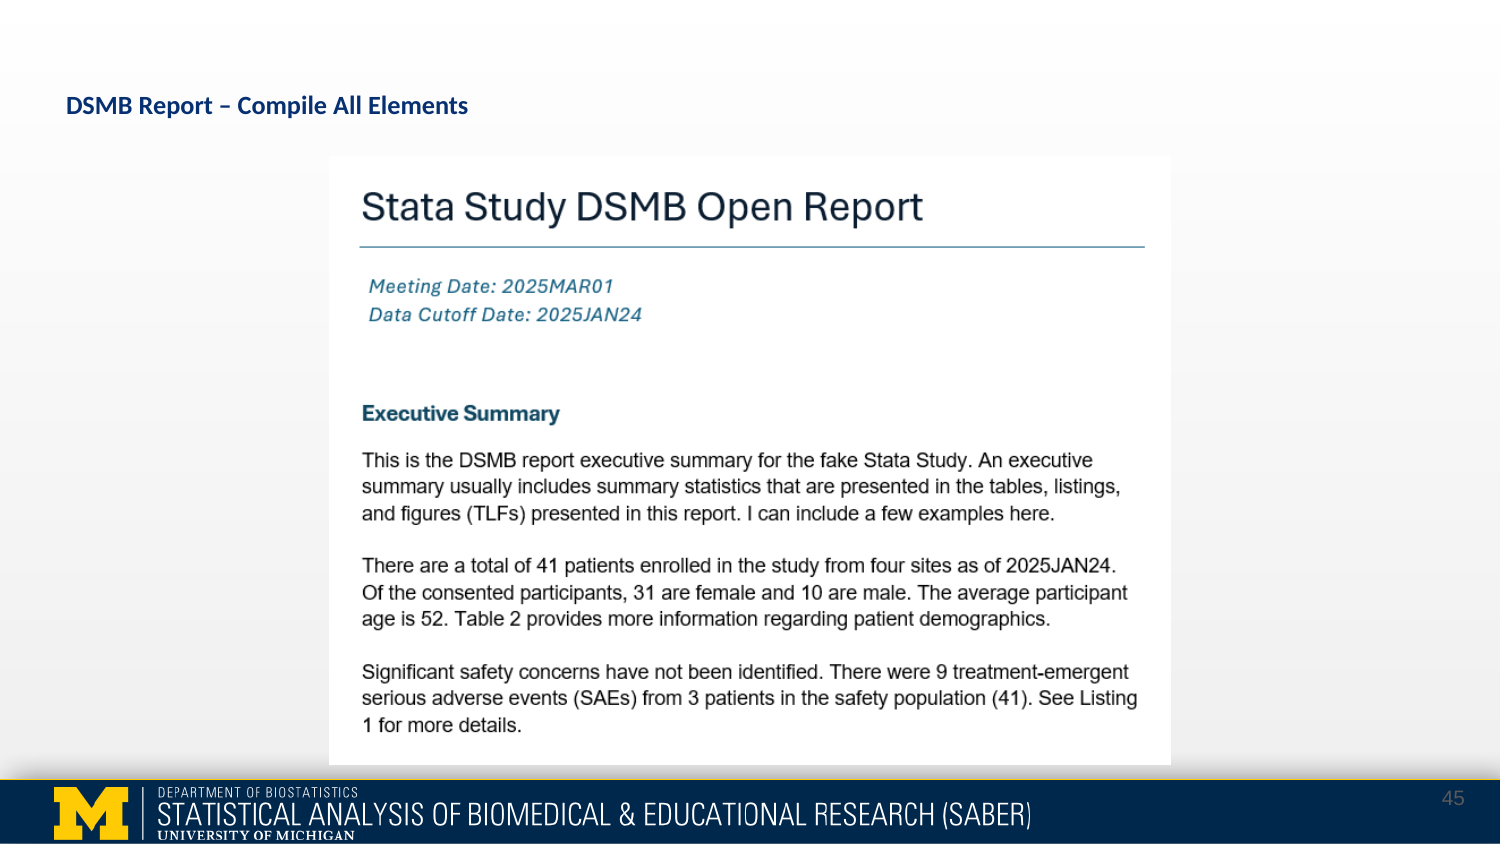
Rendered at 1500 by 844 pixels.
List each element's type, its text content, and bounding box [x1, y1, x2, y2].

title DSMB Report – Compile All Elements [51, 72, 1449, 167]
picture [329, 156, 1171, 766]
slide_number 45 [1389, 764, 1480, 830]
picture [54, 787, 1030, 840]
